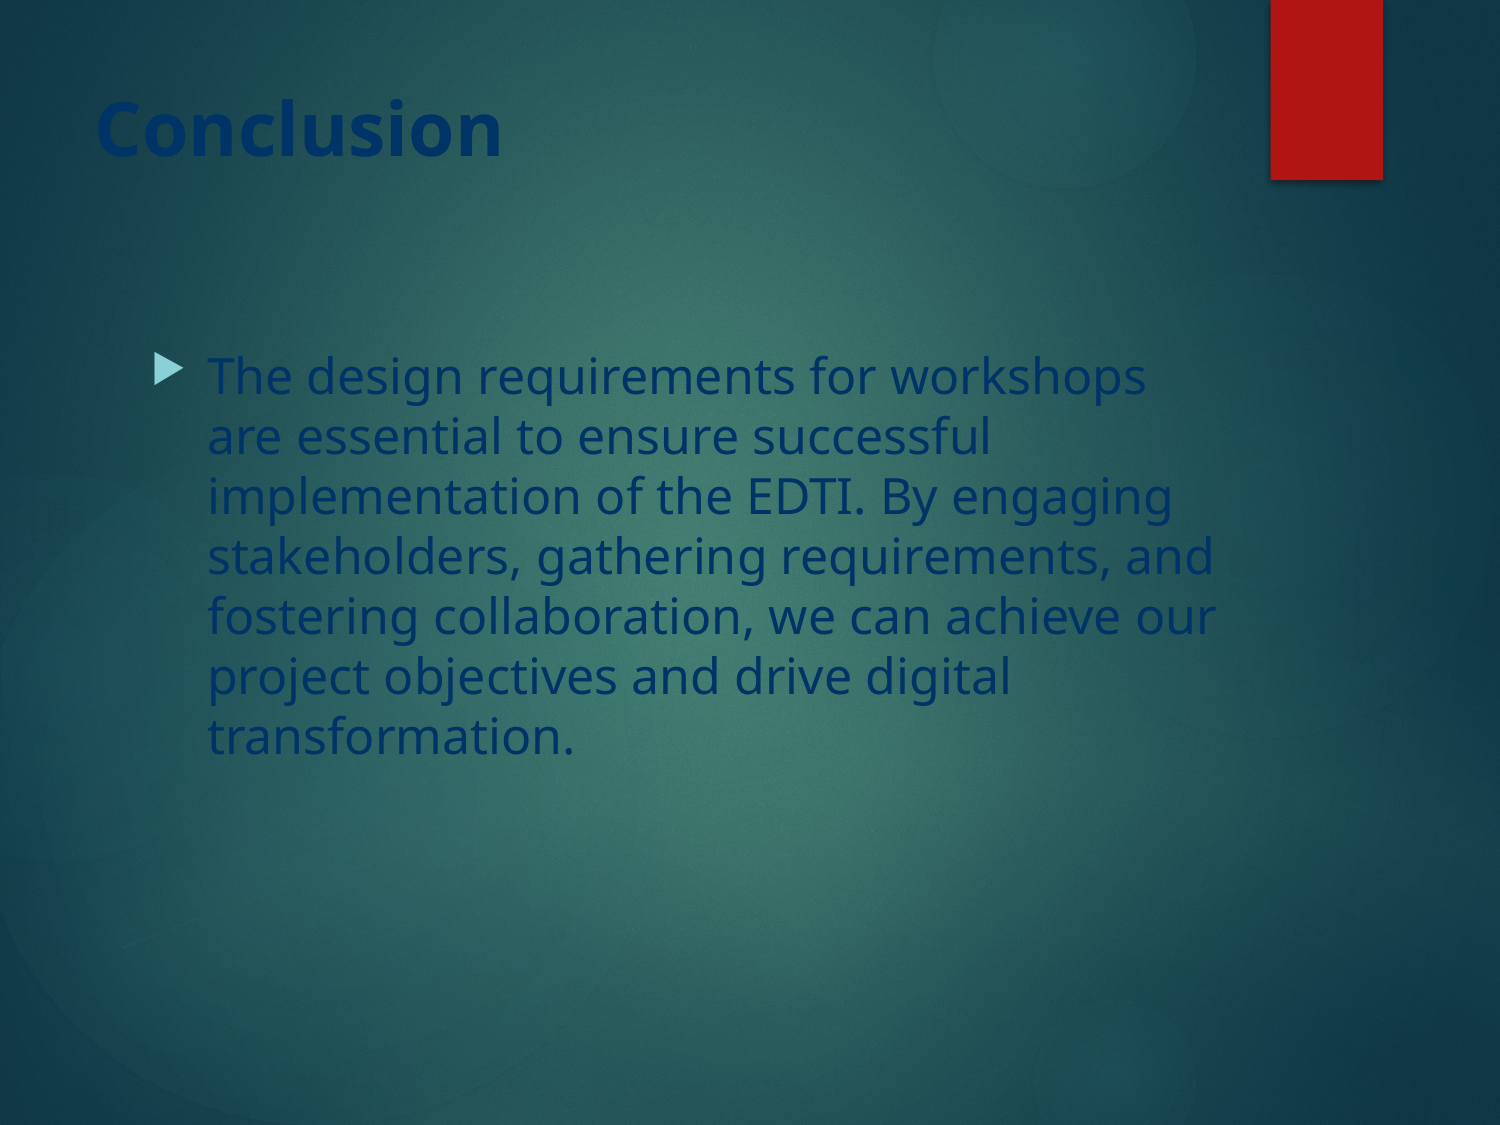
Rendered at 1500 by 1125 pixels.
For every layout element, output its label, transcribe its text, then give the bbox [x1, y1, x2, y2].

list The design requirements for workshops are essential to ensure successful implementation of the EDTI. By engaging stakeholders, gathering requirements, and fostering collaboration, we can achieve our project objectives and drive digital transformation. [135, 336, 1237, 1025]
title Conclusion [79, 74, 1237, 304]
